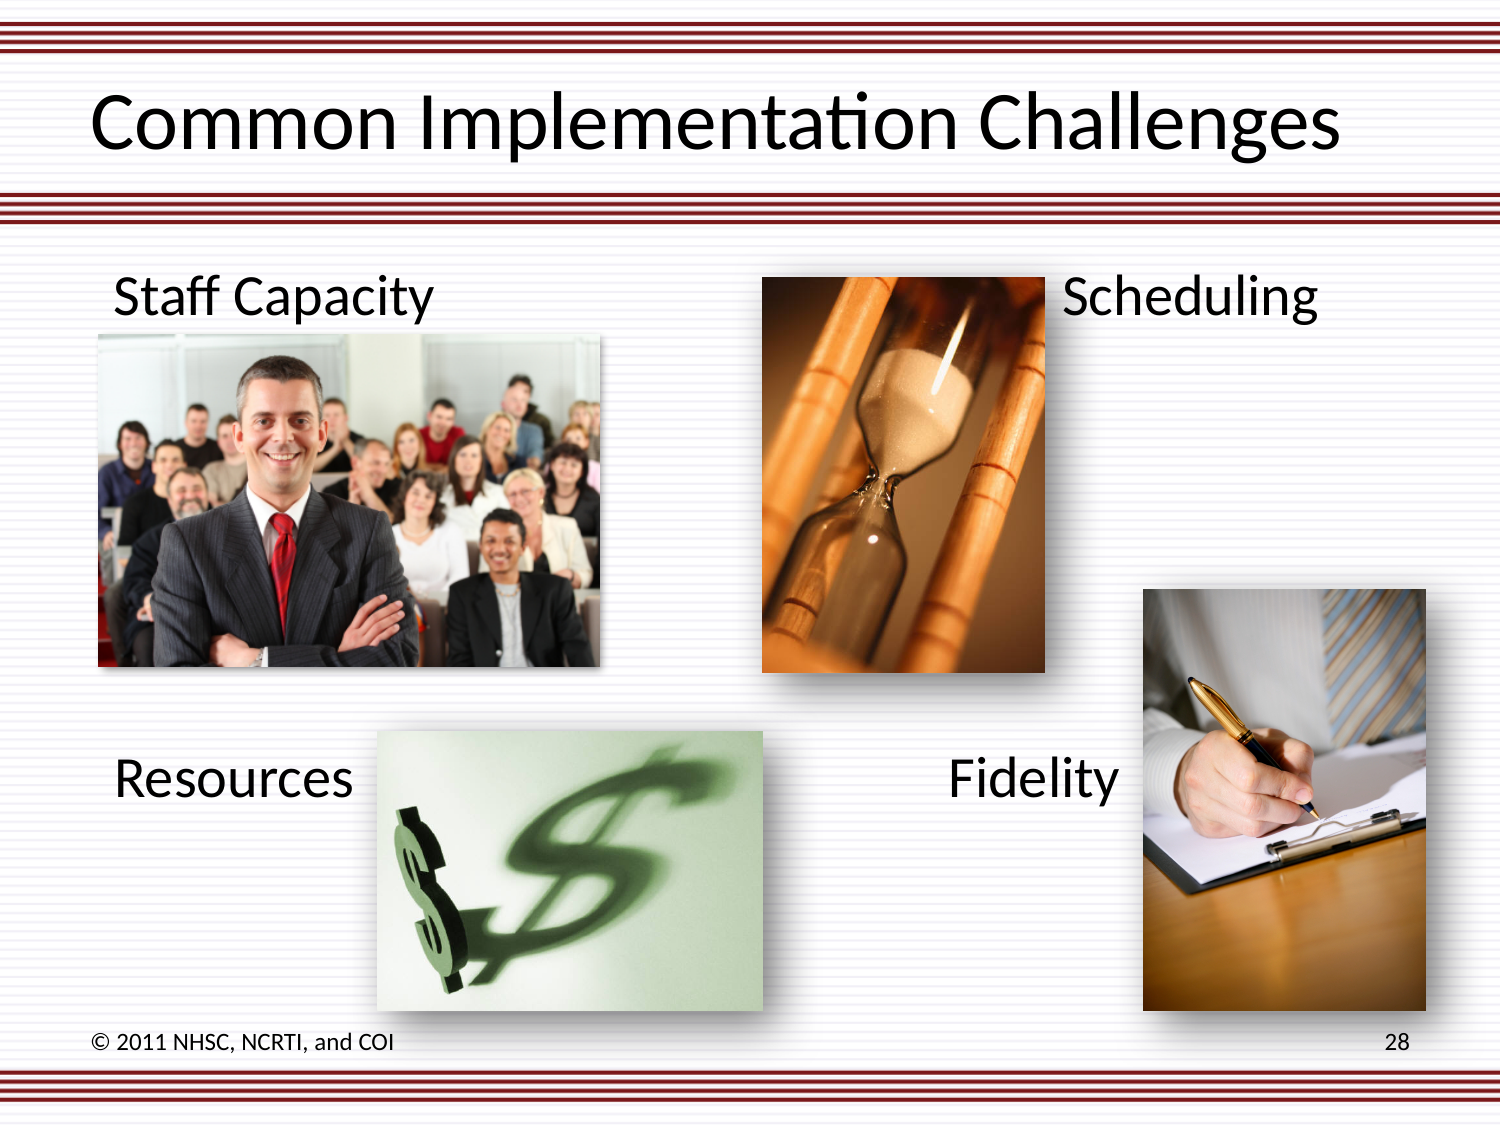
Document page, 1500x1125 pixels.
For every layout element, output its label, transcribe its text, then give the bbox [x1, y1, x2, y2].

text_box Resources [68, 731, 369, 817]
title Common Implementation Challenges [74, 34, 1426, 199]
picture [0, 0, 1500, 1125]
footer © 2011 NHSC, NCRTI, and COI [75, 1010, 550, 1071]
slide_number 28 [1074, 1010, 1425, 1071]
text_box Scheduling [1047, 249, 1388, 335]
text_box Staff Capacity [98, 249, 524, 333]
text_box Fidelity [795, 731, 1126, 817]
